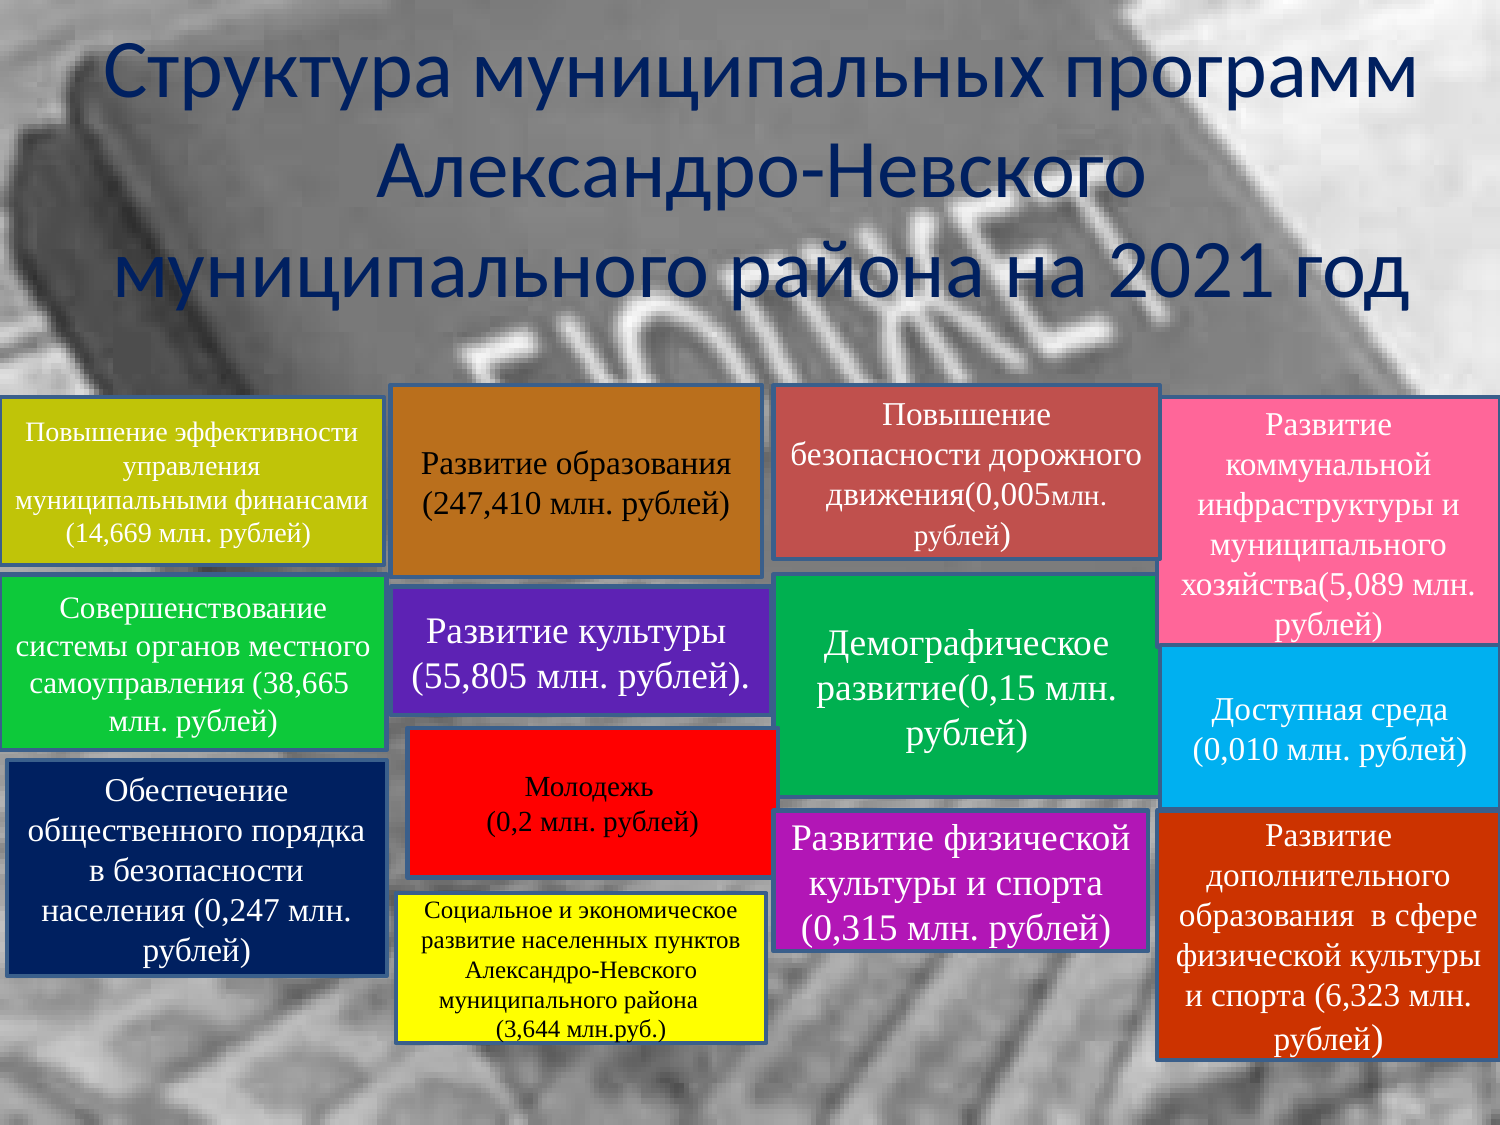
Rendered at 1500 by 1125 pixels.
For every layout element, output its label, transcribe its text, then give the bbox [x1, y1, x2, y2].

text_box Демографическое развитие(0,15 млн. рублей) [771, 572, 1158, 799]
title Структура муниципальных программ Александро-Невского муниципального района на 2021 год [58, 117, 1466, 212]
text_box Обеспечение общественного порядка в безопасности населения (0,247 млн. рублей) [5, 758, 389, 978]
text_box [0, 717, 1500, 1125]
text_box Молодежь (0,2 млн. рублей) [405, 726, 780, 880]
text_box Совершенствование системы органов местного самоуправления (38,665 млн. рублей) [0, 572, 389, 752]
text_box Развитие культуры (55,805 млн. рублей). [389, 584, 773, 717]
text_box Повышение эффективности управления муниципальными финансами (14,669 млн. рублей) [0, 395, 386, 567]
text_box Развитие физической культуры и спорта (0,315 млн. рублей) [771, 808, 1150, 953]
text_box Социальное и экономическое развитие населенных пунктов Александро-Невского муниципального района (3,644 млн.руб.) [394, 891, 768, 1045]
text_box Развитие дополнительного образования в сфере физической культуры и спорта (6,323 млн. рублей) [1155, 808, 1500, 1062]
text_box Развитие образования (247,410 млн. рублей) [388, 383, 764, 579]
text_box Развитие коммунальной инфраструктуры и муниципального хозяйства(5,089 млн. рублей) [1155, 395, 1500, 649]
text_box Повышение безопасности дорожного движения(0,005млн. рублей) [771, 383, 1162, 561]
text_box Доступная среда (0,010 млн. рублей) [1158, 643, 1500, 808]
text_box [0, 0, 1500, 584]
